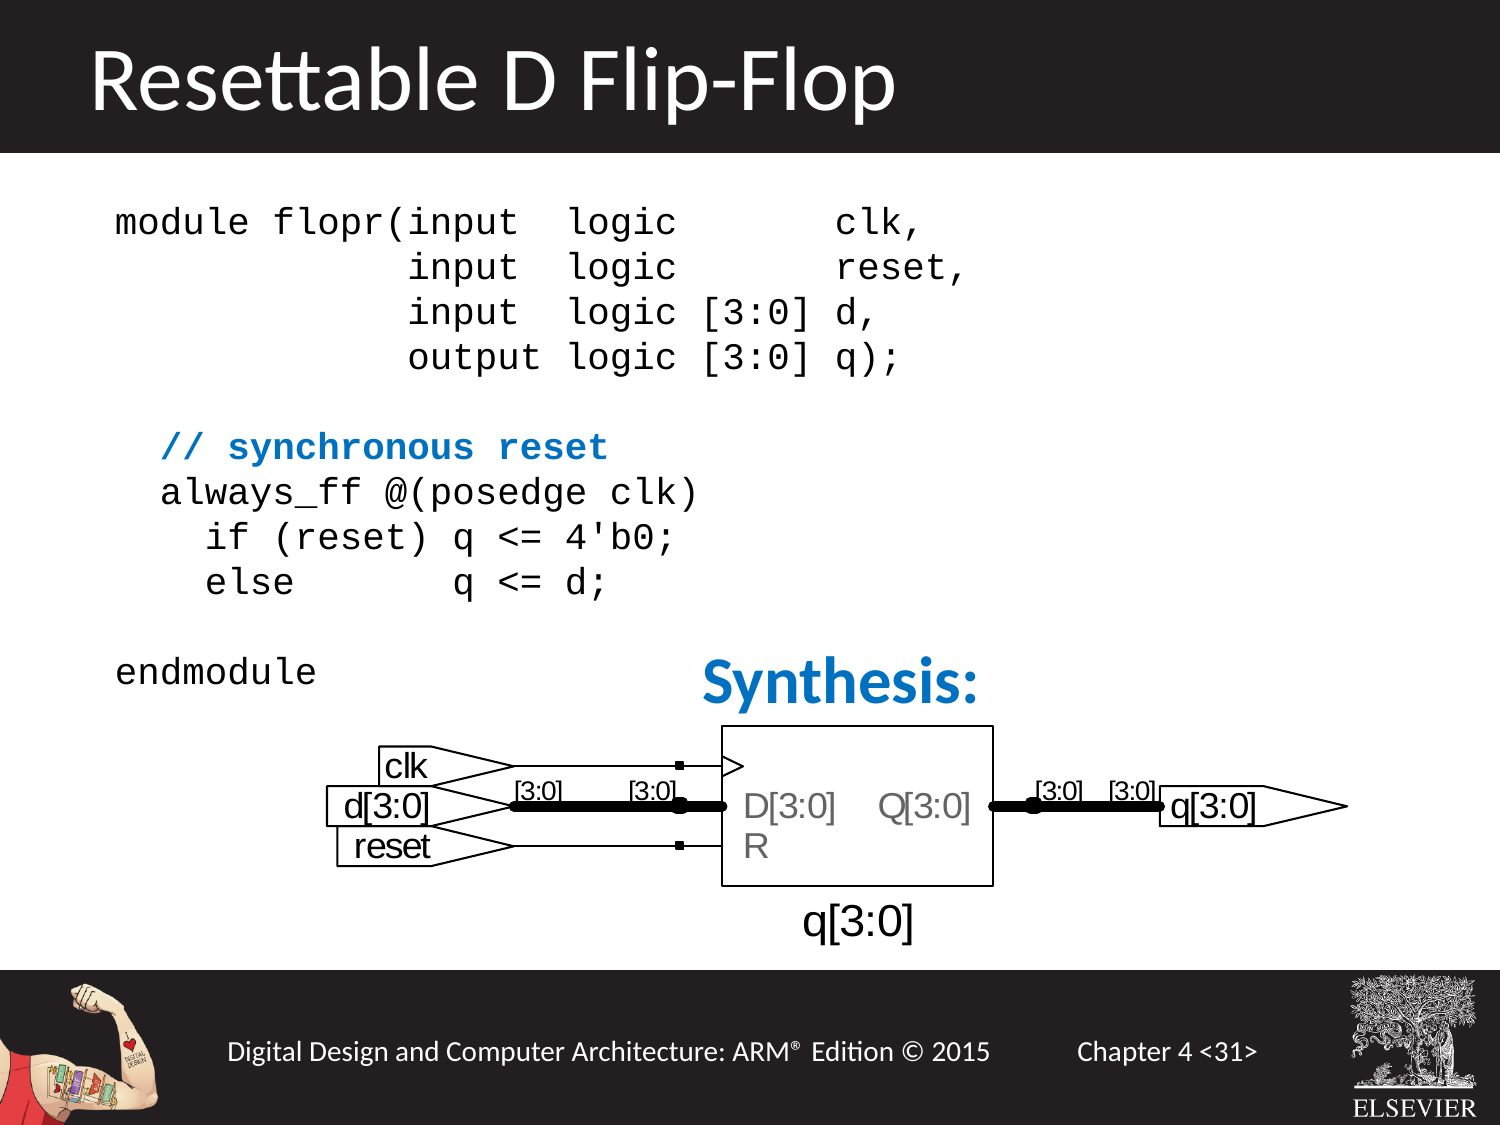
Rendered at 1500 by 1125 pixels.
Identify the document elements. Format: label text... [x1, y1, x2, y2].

text_box Synthesis: [687, 628, 1038, 710]
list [312, 712, 1363, 954]
text_box module flopr(input logic clk, input logic reset, input logic [3:0] d, output logic [3:0] q); // synchronous reset always_ff @(posedge clk) if (reset) q <= 4'b0; else q <= d; endmodule [99, 189, 1488, 699]
picture [0, 979, 163, 1125]
text_box [112, 200, 1438, 1050]
text_box Resettable D Flip-Flop [75, 11, 1375, 136]
picture [1350, 974, 1477, 1117]
